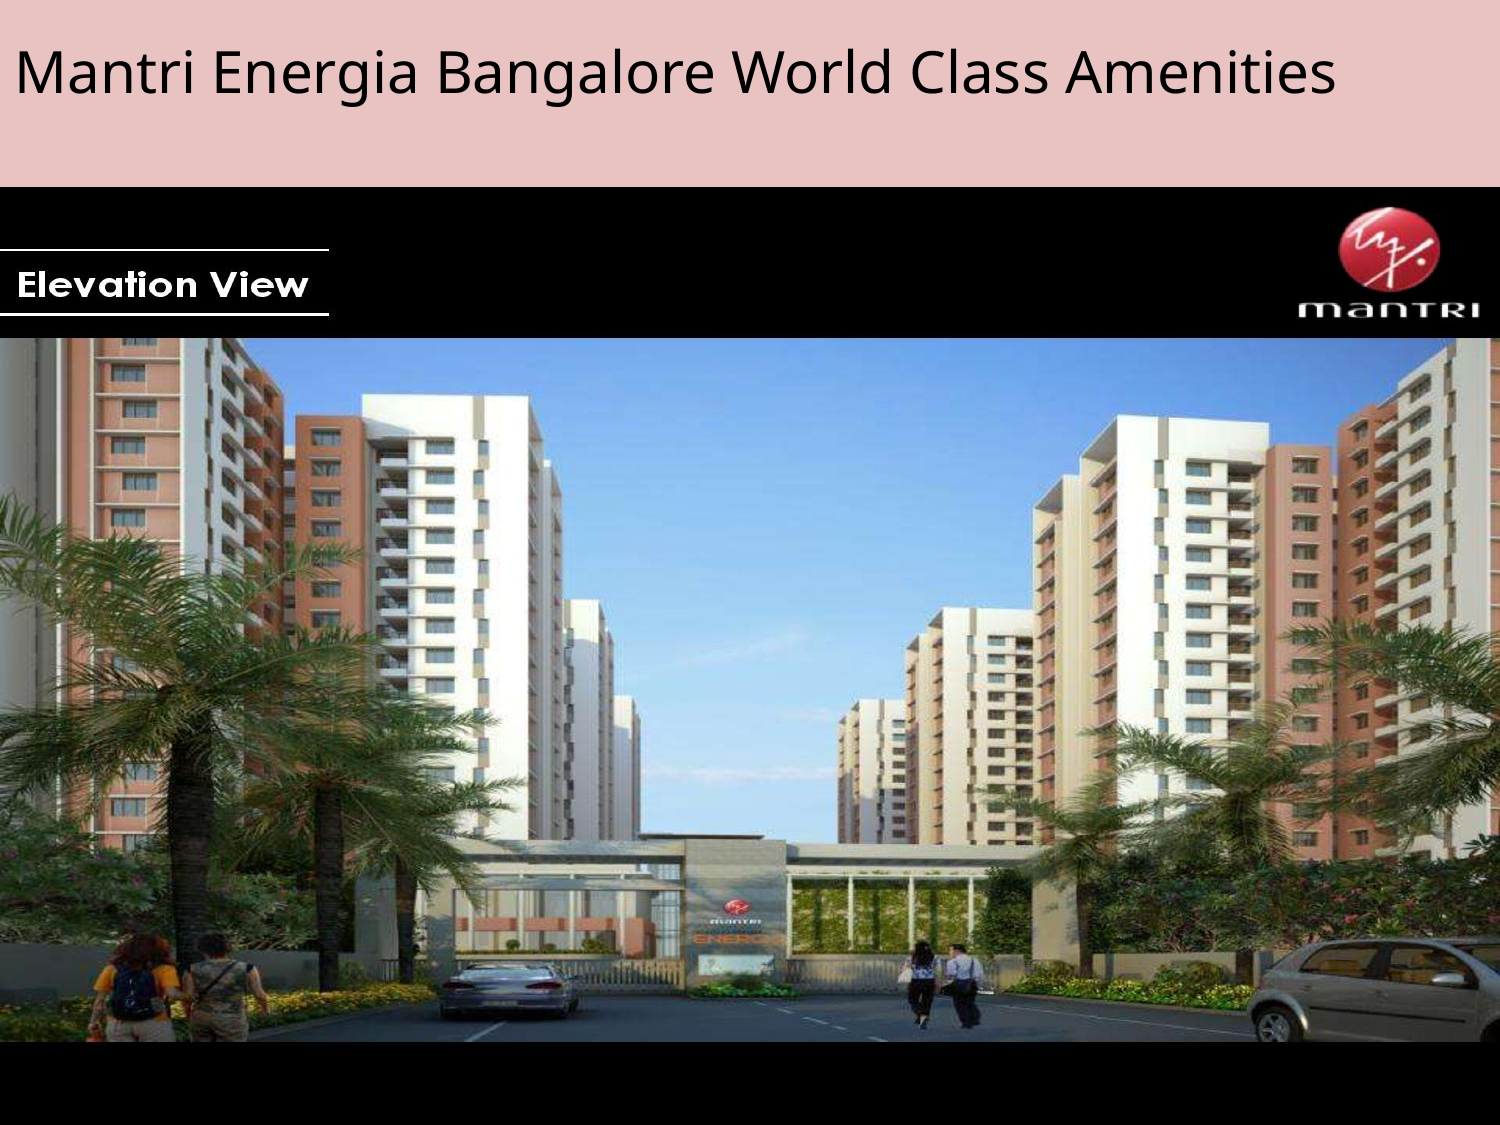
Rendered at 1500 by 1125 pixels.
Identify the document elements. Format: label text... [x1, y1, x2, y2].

text_box Mantri Energia Bangalore World Class Amenities [0, 27, 1500, 113]
picture [0, 187, 1500, 1125]
